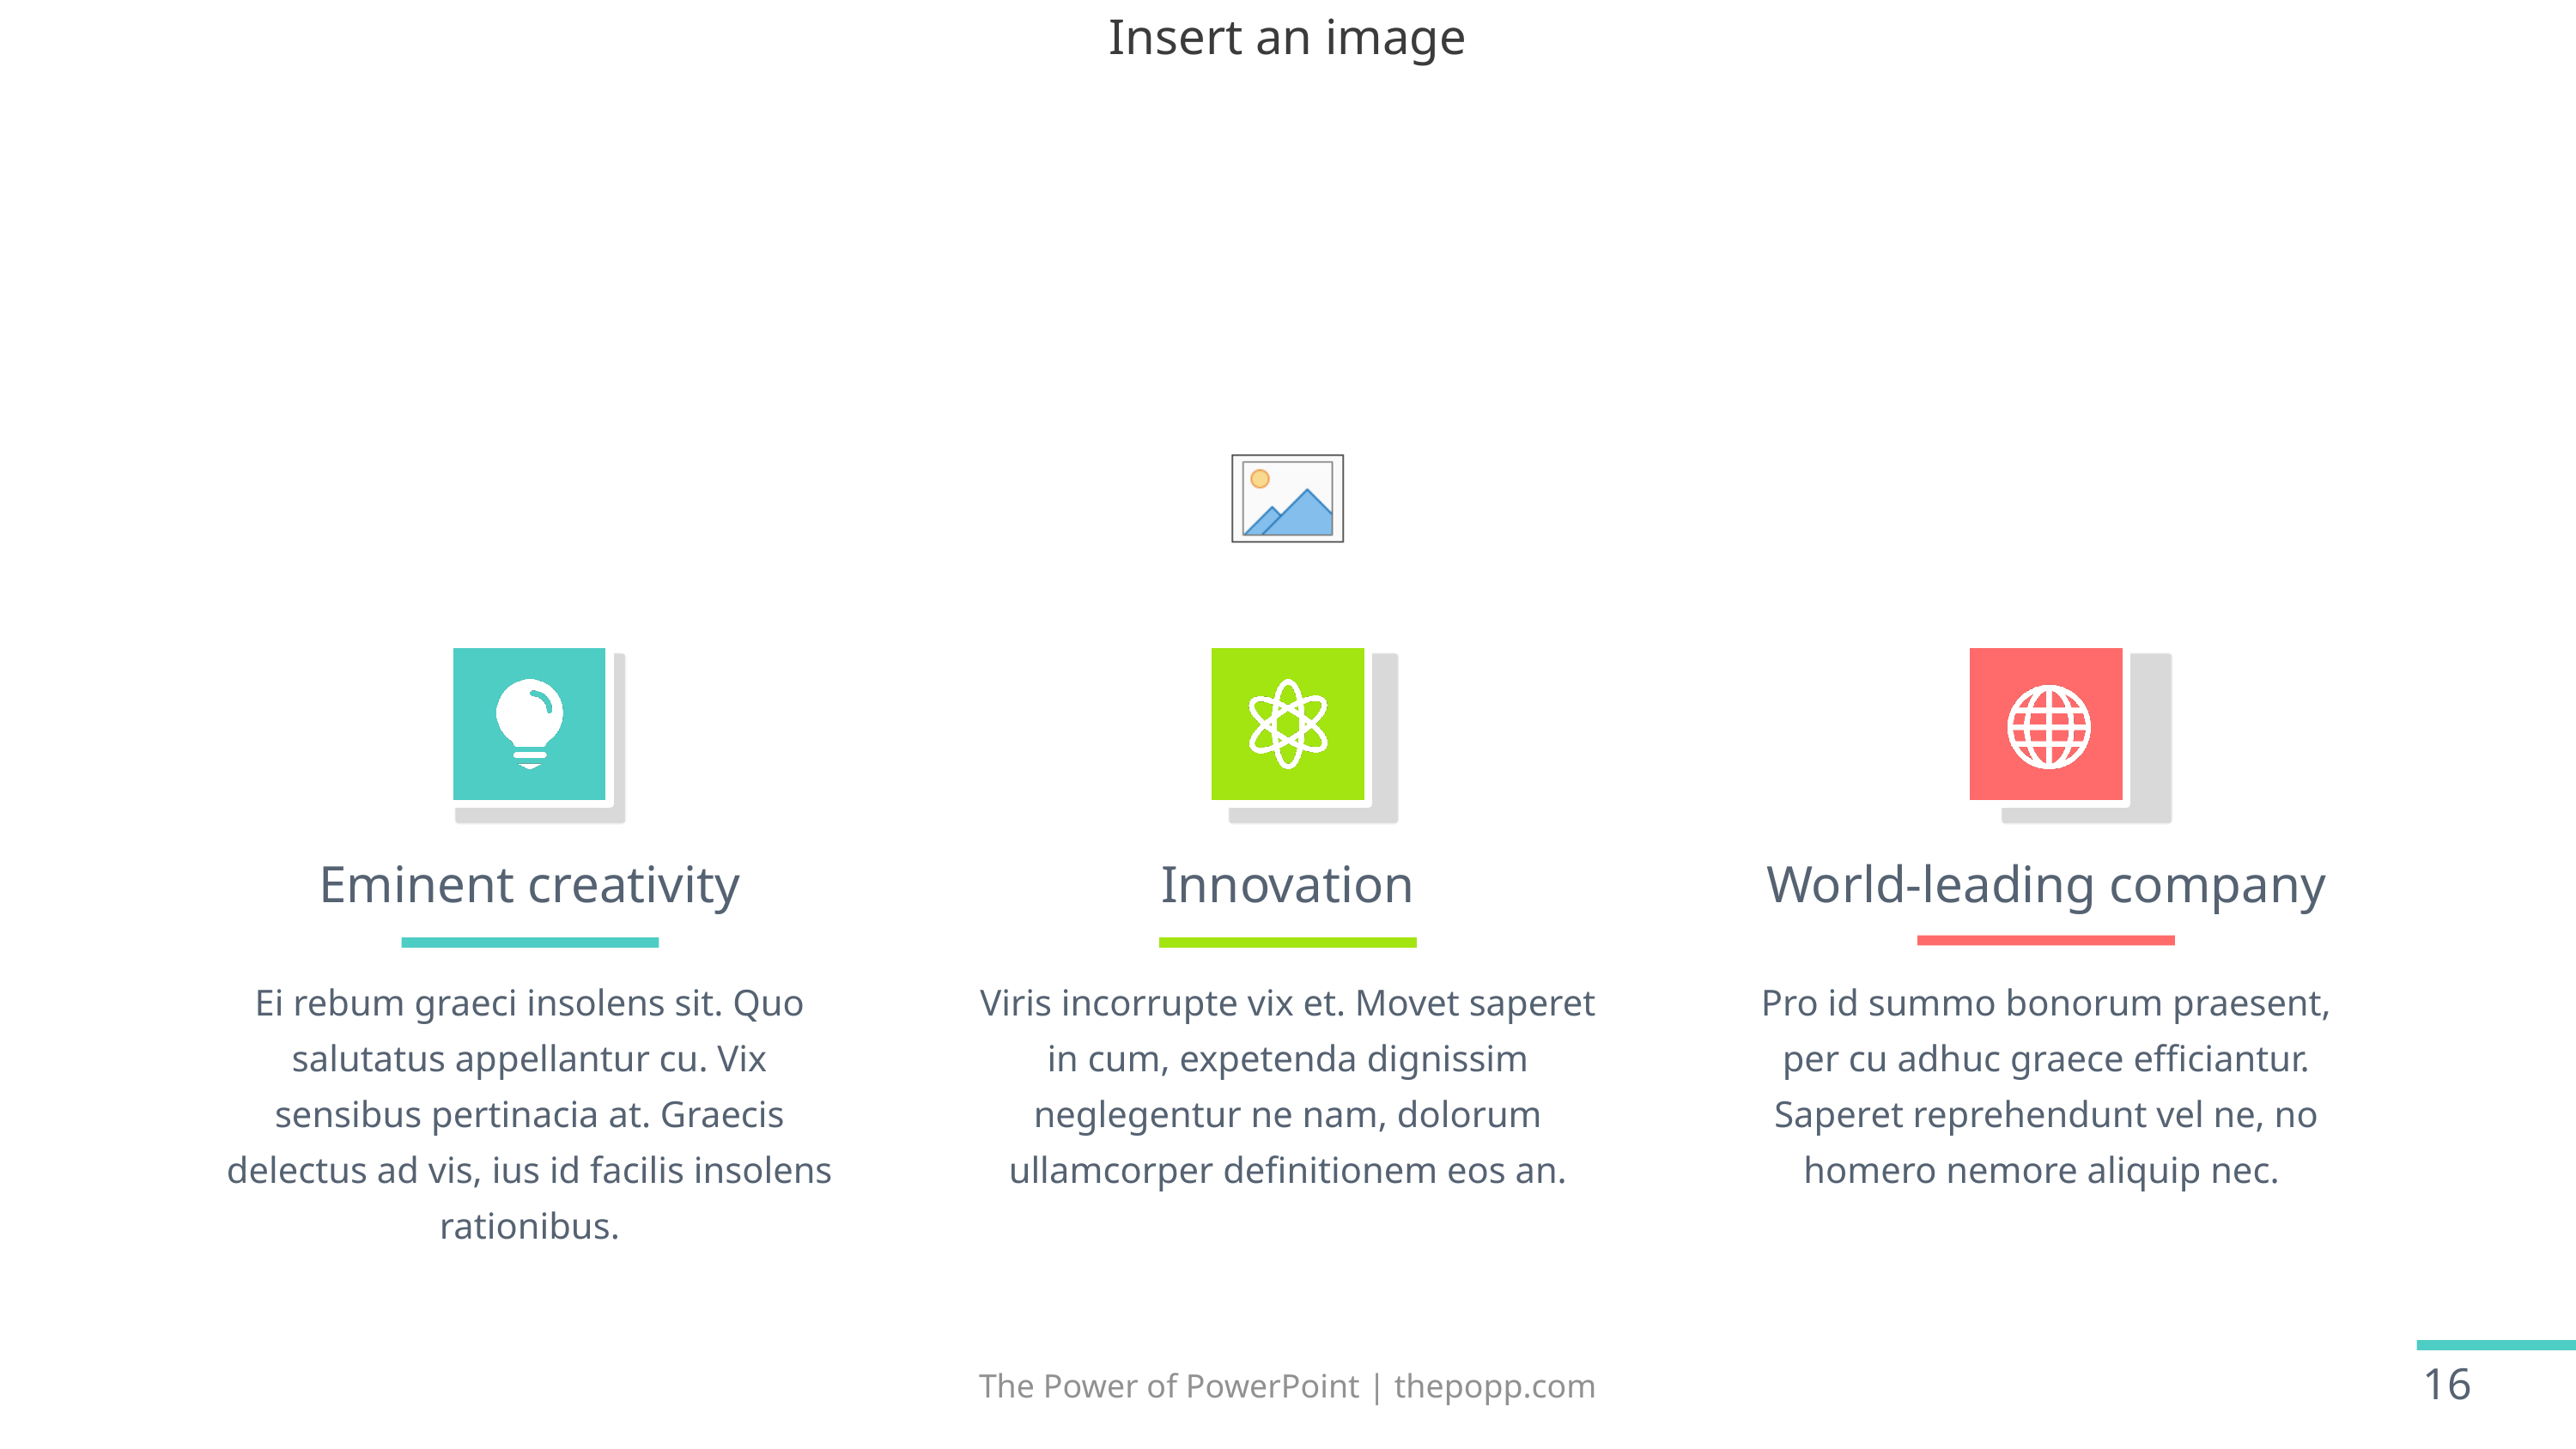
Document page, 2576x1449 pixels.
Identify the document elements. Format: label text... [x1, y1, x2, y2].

list Pro id summo bonorum praesent, per cu adhuc graece efficiantur. Saperet reprehendunt vel ne, no homero nemore aliquip nec. [1722, 998, 2370, 1258]
list Viris incorrupte vix et. Movet saperet in cum, expetenda dignissim neglegentur ne nam, dolorum ullamcorper definitionem eos an. [964, 998, 1612, 1258]
slide_number 16 [2409, 1351, 2576, 1421]
picture [0, 0, 2576, 998]
list Ei rebum graeci insolens sit. Quo salutatus appellantur cu. Vix sensibus pertinacia at. Graecis delectus ad vis, ius id facilis insolens rationibus. [206, 998, 854, 1258]
footer The Power of PowerPoint | thepopp.com [853, 1349, 1723, 1427]
